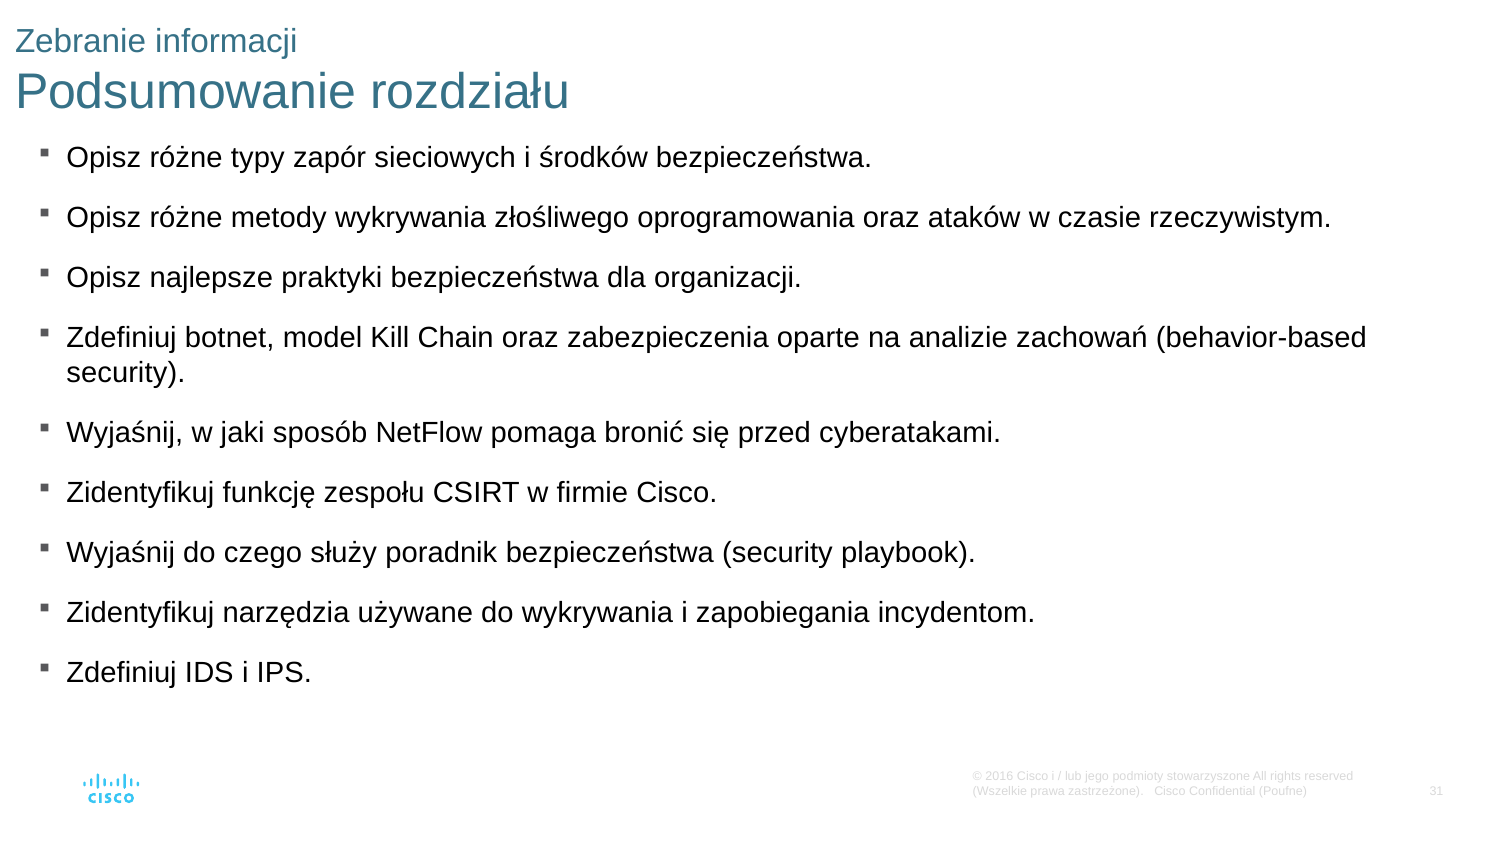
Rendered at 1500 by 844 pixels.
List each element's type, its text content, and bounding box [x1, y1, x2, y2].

title Zebranie informacji Podsumowanie rozdziału [0, 6, 1500, 131]
list Opisz różne typy zapór sieciowych i środków bezpieczeństwa. Opisz różne metody wykrywania złośliwego oprogramowania oraz ataków w czasie rzeczywistym. Opisz najlepsze praktyki bezpieczeństwa dla organizacji. Zdefiniuj botnet, model Kill Chain oraz zabezpieczenia oparte na analizie zachowań (behavior-based security). Wyjaśnij, w jaki sposób NetFlow pomaga bronić się przed cyberatakami. Zidentyfikuj funkcję zespołu CSIRT w firmie Cisco. Wyjaśnij do czego służy poradnik bezpieczeństwa (security playbook). Zidentyfikuj narzędzia używane do wykrywania i zapobiegania incydentom. Zdefiniuj IDS i IPS. [23, 131, 1476, 813]
